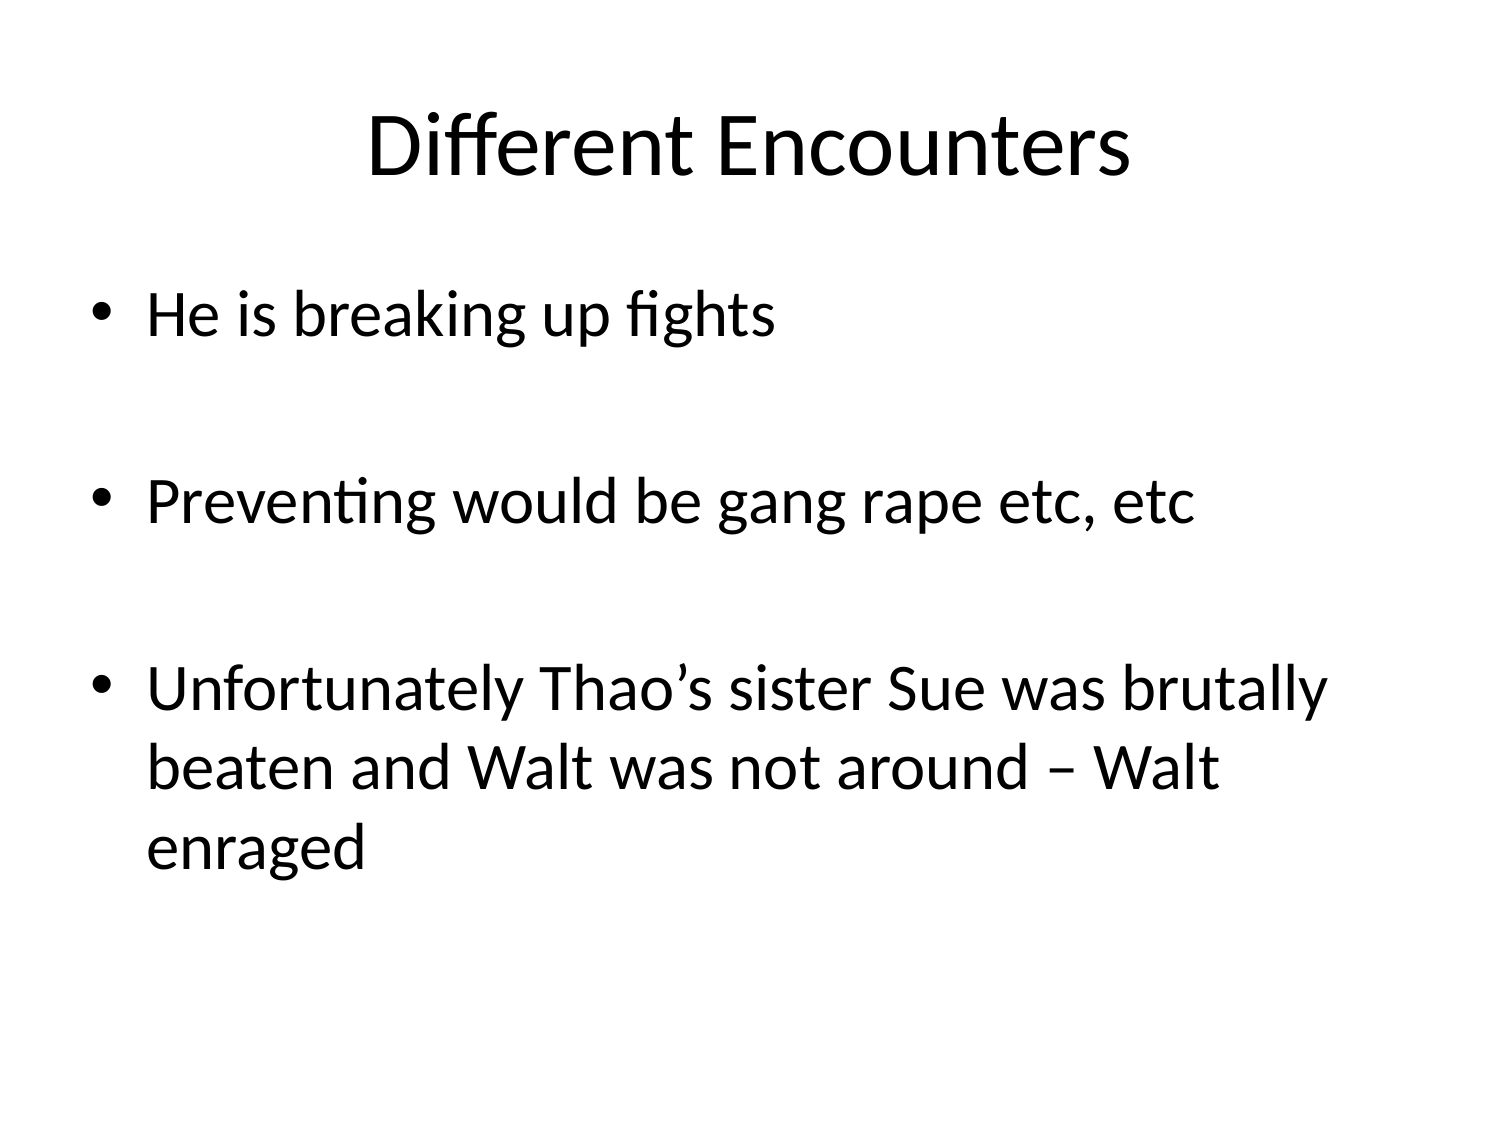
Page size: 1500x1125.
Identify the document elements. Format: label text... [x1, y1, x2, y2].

title Different Encounters [75, 45, 1425, 233]
list He is breaking up fights Preventing would be gang rape etc, etc Unfortunately Thao’s sister Sue was brutally beaten and Walt was not around – Walt enraged [75, 262, 1425, 1005]
